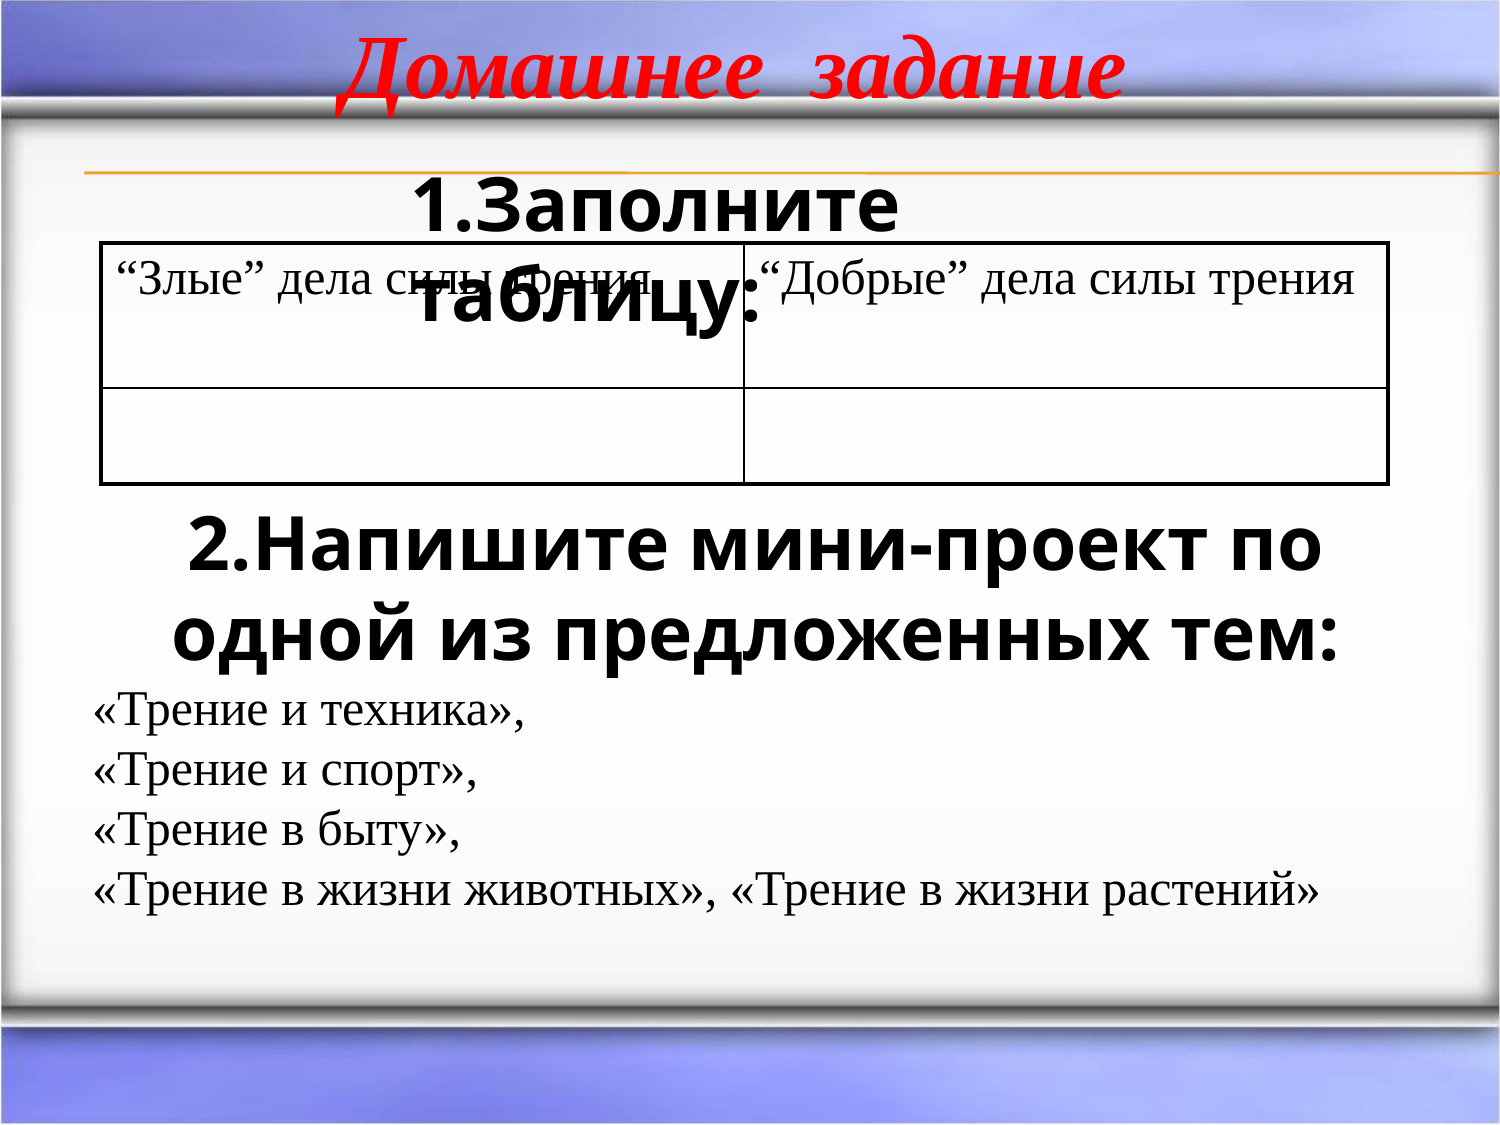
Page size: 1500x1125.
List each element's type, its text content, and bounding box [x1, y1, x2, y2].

text_box 2.Напишите мини-проект по одной из предложенных тем: «Трение и техника», «Трение и спорт», «Трение в быту», «Трение в жизни животных», «Трение в жизни растений» [77, 488, 1435, 924]
picture [0, 0, 1500, 1125]
table_cell [103, 389, 743, 482]
table_header “Добрые” дела силы трения [745, 245, 1386, 387]
table_cell [745, 389, 1386, 482]
text_box Домашнее задание [328, 0, 1161, 125]
table_header “Злые” дела силы трения [103, 245, 743, 387]
text_box 1.Заполните таблицу: [395, 148, 1128, 241]
